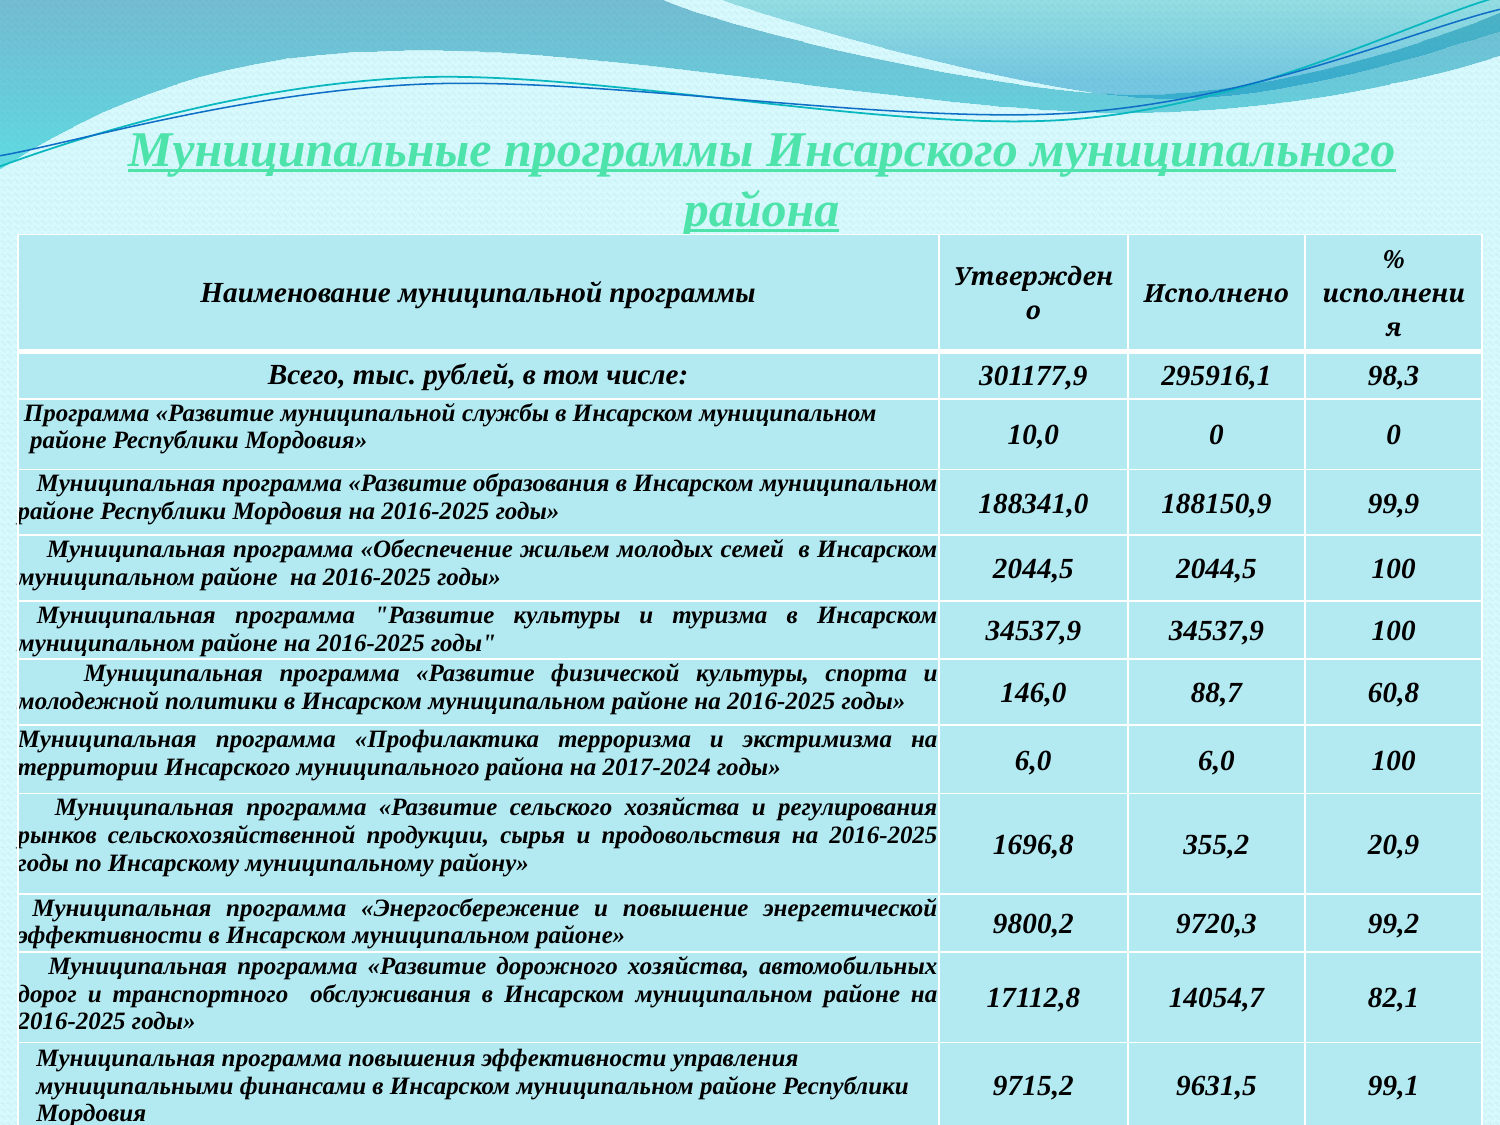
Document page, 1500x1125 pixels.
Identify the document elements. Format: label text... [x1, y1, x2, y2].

table_cell 34537,9 [1129, 602, 1304, 658]
table_cell 14054,7 [1129, 953, 1304, 1042]
table_cell Муниципальная программа «Профилактика терроризма и экстримизма на территории Инсарского муниципального района на 2017-2024 годы» [19, 726, 938, 793]
table_cell 100 [1306, 536, 1481, 600]
table_cell 10,0 [940, 400, 1127, 469]
table_cell 100 [1306, 602, 1481, 658]
table_cell Всего, тыс. рублей, в том числе: [19, 354, 938, 398]
table_cell Муниципальная программа «Обеспечение жильем молодых семей в Инсарском муниципальном районе на 2016-2025 годы» [19, 536, 938, 600]
table_cell 2044,5 [940, 536, 1127, 600]
table_cell 6,0 [1129, 726, 1304, 793]
table_cell Программа «Развитие муниципальной службы в Инсарском муниципальном районе Республики Мордовия» [19, 400, 938, 469]
table_cell Муниципальная программа «Развитие сельского хозяйства и регулирования рынков сельскохозяйственной продукции, сырья и продовольствия на 2016-2025 годы по Инсарскому муниципальному району» [19, 794, 938, 893]
table_cell 9720,3 [1129, 895, 1304, 951]
table_cell 1696,8 [940, 794, 1127, 893]
table_cell 0 [1306, 400, 1481, 469]
table_cell 9631,5 [1129, 1043, 1304, 1125]
table_cell 98,3 [1306, 354, 1481, 398]
table_cell 188150,9 [1129, 470, 1304, 534]
table_cell 17112,8 [940, 953, 1127, 1042]
table_cell Муниципальная программа «Развитие физической культуры, спорта и молодежной политики в Инсарском муниципальном районе на 2016-2025 годы» [19, 660, 938, 724]
table_cell 0 [1129, 400, 1304, 469]
table_header Наименование муниципальной программы [19, 235, 938, 349]
table_cell 99,9 [1306, 470, 1481, 534]
table_cell 2044,5 [1129, 536, 1304, 600]
table_cell 100 [1306, 726, 1481, 793]
table_cell 295916,1 [1129, 354, 1304, 398]
table_cell 99,1 [1306, 1043, 1481, 1125]
table_cell 9715,2 [940, 1043, 1127, 1125]
table_cell Муниципальная программа «Развитие образования в Инсарском муниципальном районе Республики Мордовия на 2016-2025 годы» [19, 470, 938, 534]
table_cell 188341,0 [940, 470, 1127, 534]
table_cell 82,1 [1306, 953, 1481, 1042]
table_cell Муниципальная программа «Энергосбережение и повышение энергетической эффективности в Инсарском муниципальном районе» [19, 895, 938, 951]
table_cell Муниципальная программа «Развитие дорожного хозяйства, автомобильных дорог и транспортного обслуживания в Инсарском муниципальном районе на 2016-2025 годы» [19, 953, 938, 1042]
table_cell 9800,2 [940, 895, 1127, 951]
table_cell 99,2 [1306, 895, 1481, 951]
table_cell Муниципальная программа повышения эффективности управления муниципальными финансами в Инсарском муниципальном районе Республики Мордовия [19, 1043, 938, 1125]
table_header % исполнения [1306, 235, 1481, 349]
table_cell 88,7 [1129, 660, 1304, 724]
table_cell Муниципальная программа "Развитие культуры и туризма в Инсарском муниципальном районе на 2016-2025 годы" [19, 602, 938, 658]
table_cell 60,8 [1306, 660, 1481, 724]
table_cell 34537,9 [940, 602, 1127, 658]
table_cell 146,0 [940, 660, 1127, 724]
table_cell 20,9 [1306, 794, 1481, 893]
table_cell 355,2 [1129, 794, 1304, 893]
table_header Утверждено [940, 235, 1127, 349]
table_cell 6,0 [940, 726, 1127, 793]
title Муниципальные программы Инсарского муниципального района [58, 117, 1465, 234]
table_cell 301177,9 [940, 354, 1127, 398]
table_header Исполнено [1129, 235, 1304, 349]
